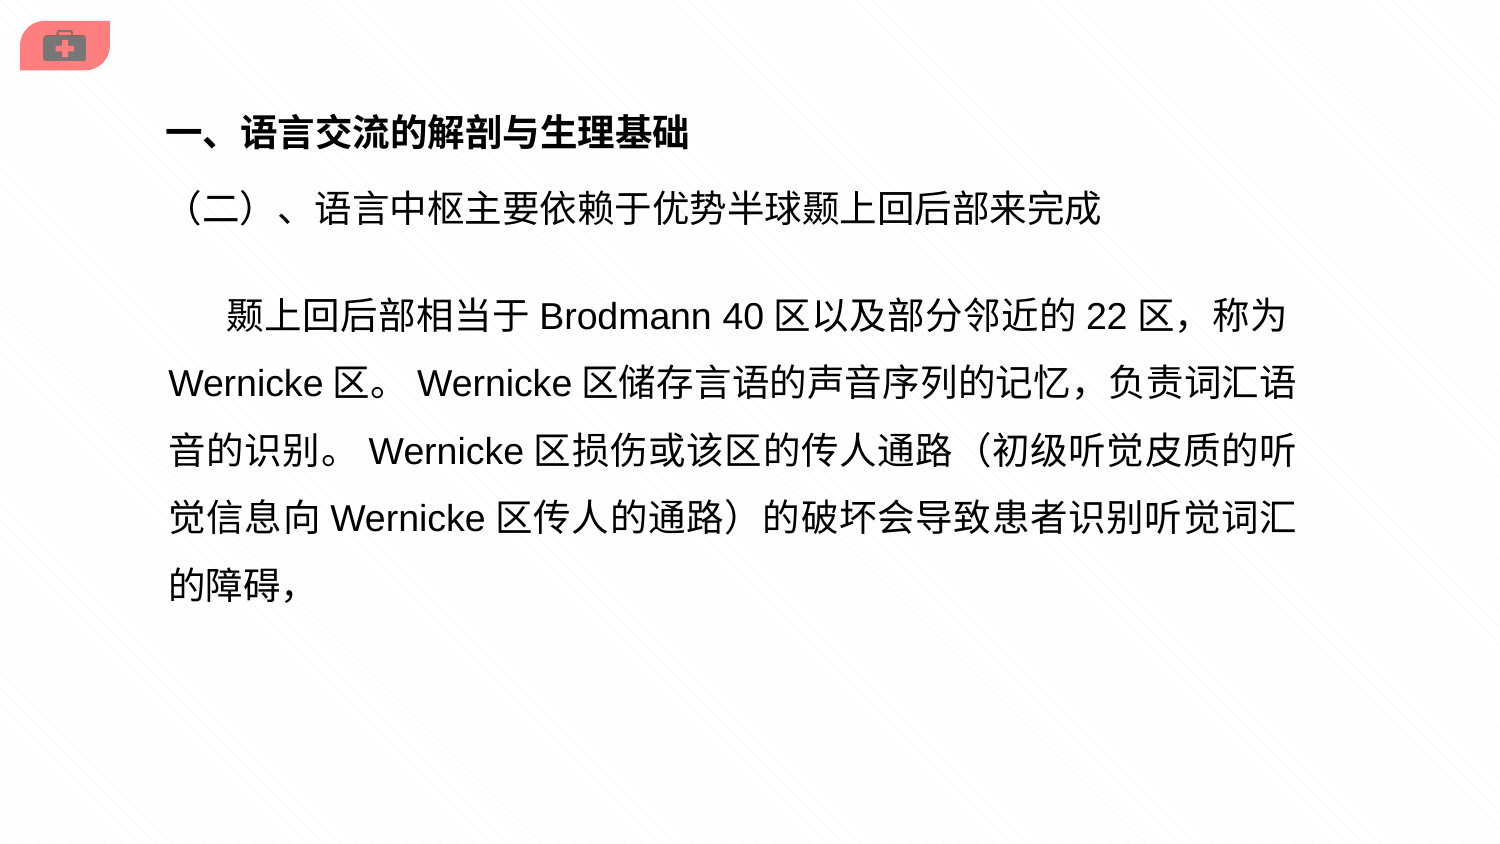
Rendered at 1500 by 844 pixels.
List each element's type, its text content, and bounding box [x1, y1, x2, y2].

text_box （二）、语言中枢主要依赖于优势半球颞上回后部来完成 [150, 177, 1309, 238]
text_box 一、语言交流的解剖与生理基础 [150, 101, 1309, 162]
text_box 颞上回后部相当于Brodmann 40区以及部分邻近的22区，称为Wernicke区。Wernicke区储存言语的声音序列的记忆，负责词汇语音的识别。Wernicke区损伤或该区的传人通路（初级听觉皮质的听觉信息向Wernicke区传人的通路）的破坏会导致患者识别听觉词汇的障碍， [153, 261, 1312, 614]
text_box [20, 12, 1389, 73]
